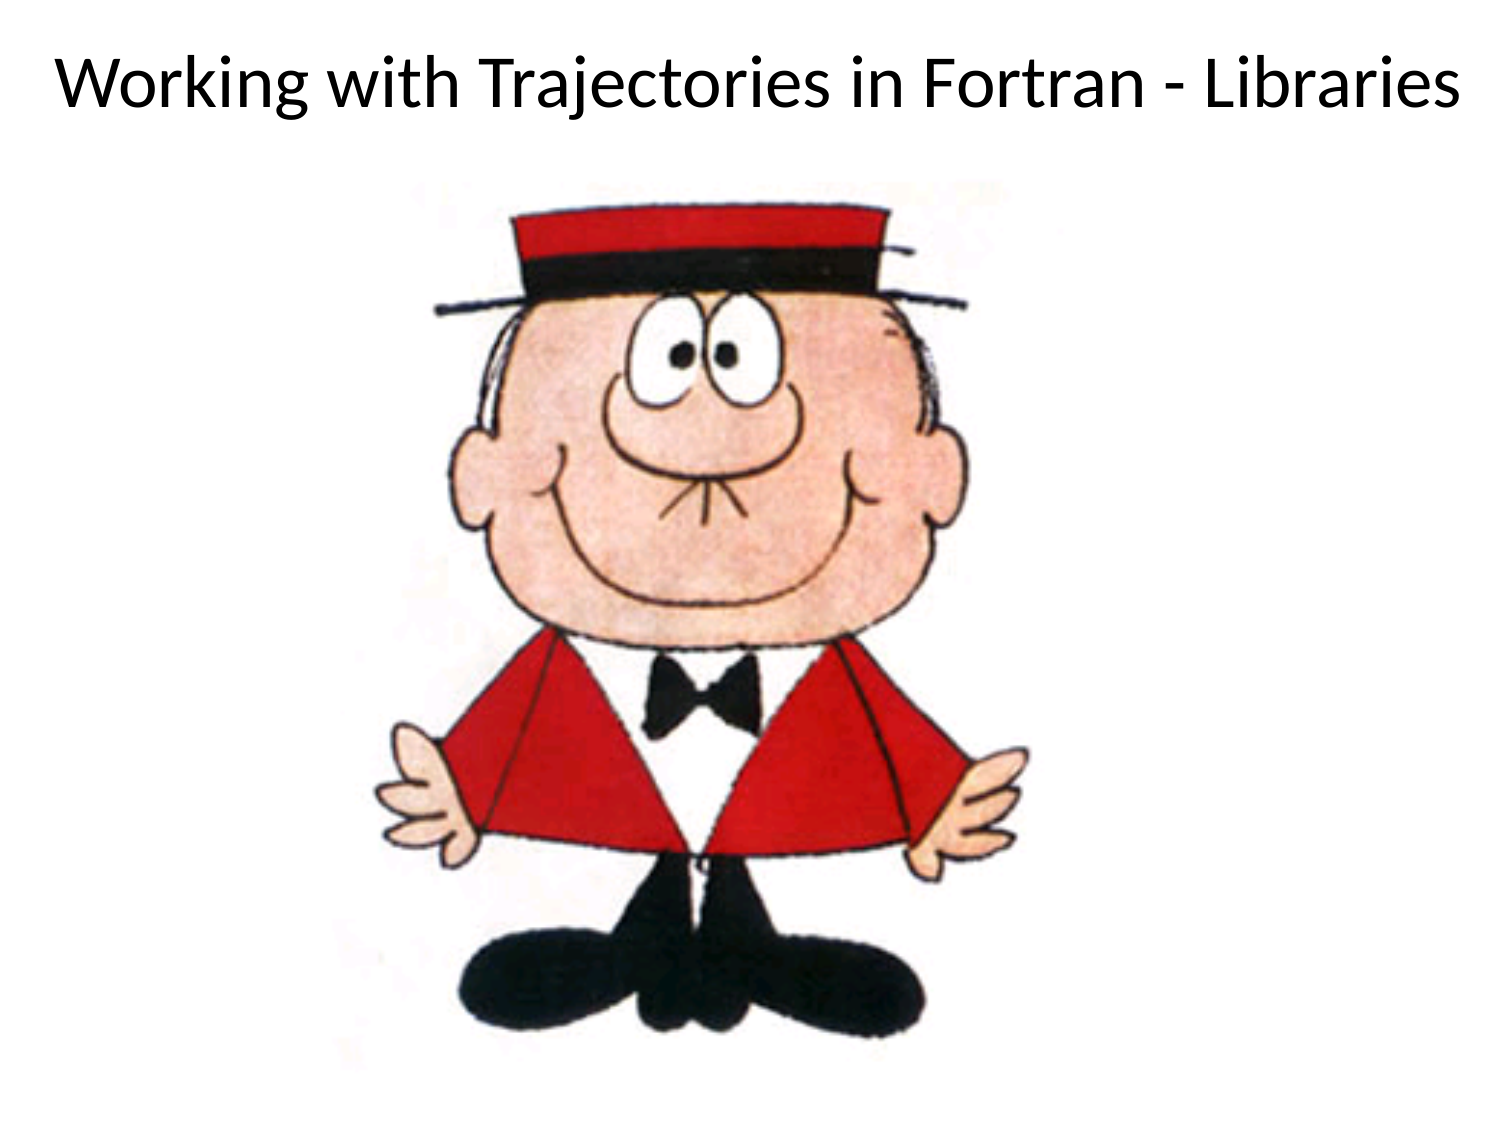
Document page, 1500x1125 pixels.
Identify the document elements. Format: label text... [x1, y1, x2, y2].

picture [287, 137, 1126, 1085]
text_box Working with Trajectories in Fortran - Libraries [39, 24, 1479, 130]
